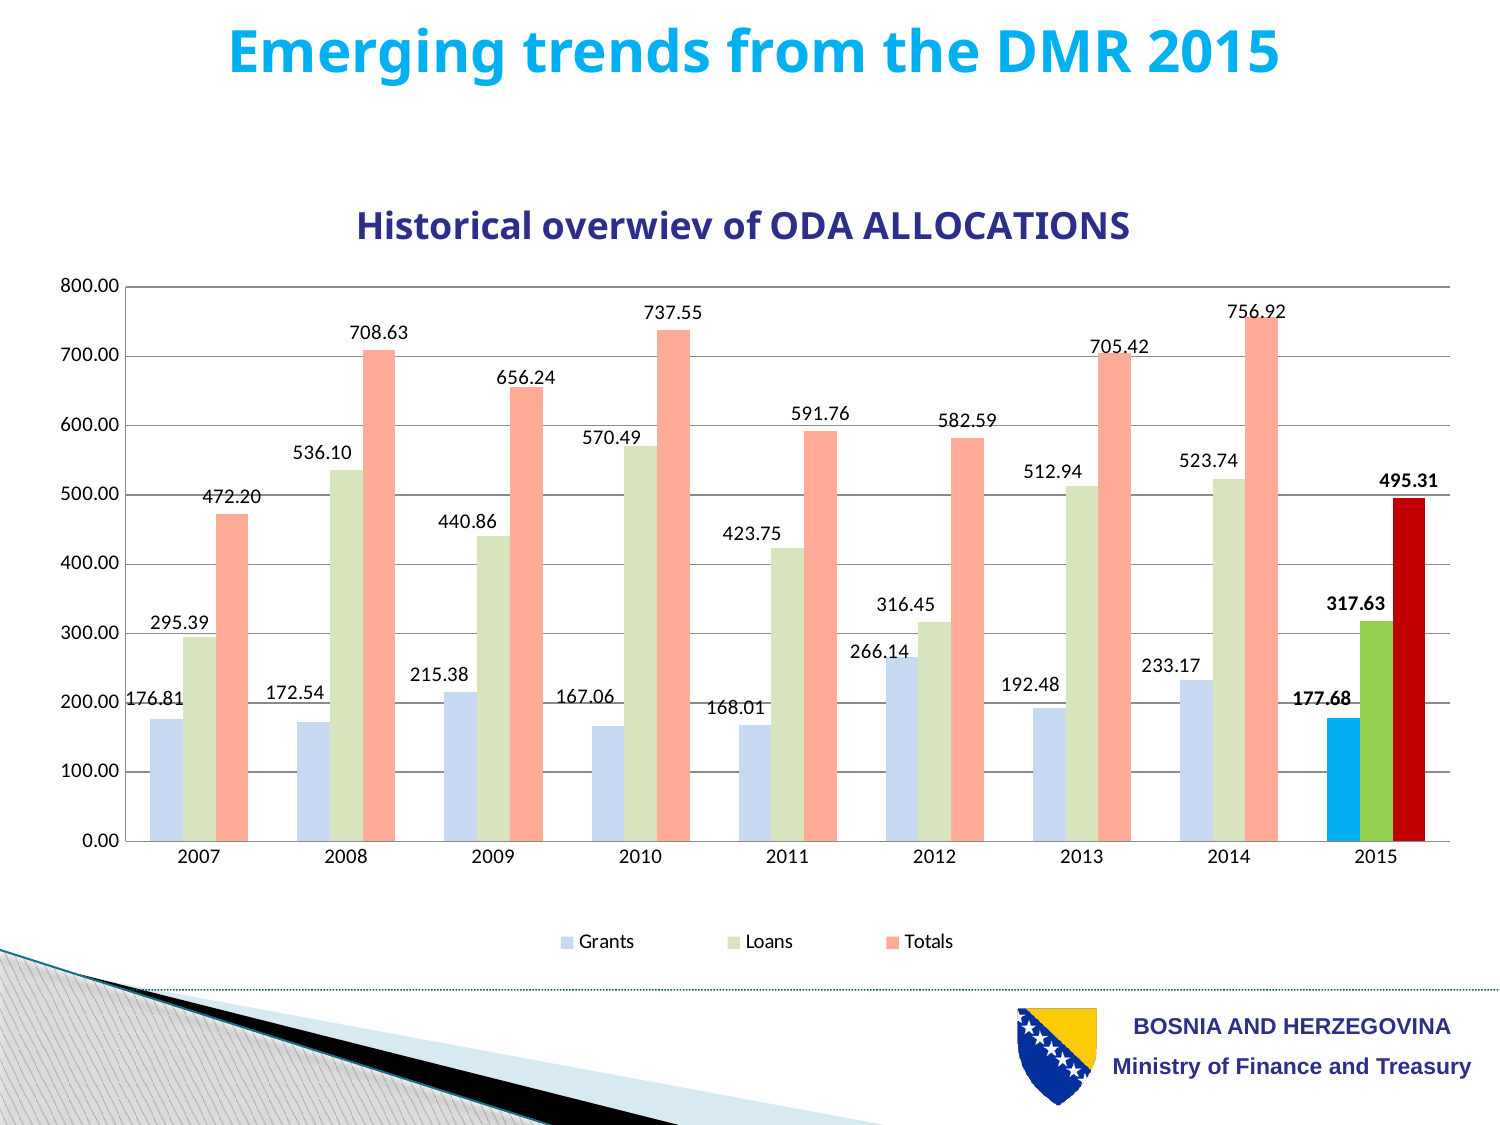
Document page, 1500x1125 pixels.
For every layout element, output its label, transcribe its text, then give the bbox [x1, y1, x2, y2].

text_box BOSNIA AND HERZEGOVINA Ministry of Finance and Treasury [1096, 1004, 1489, 1125]
picture [1017, 1008, 1098, 1106]
chart [24, 187, 1462, 970]
text_box Emerging trends from the DMR 2015 [35, 6, 1489, 164]
